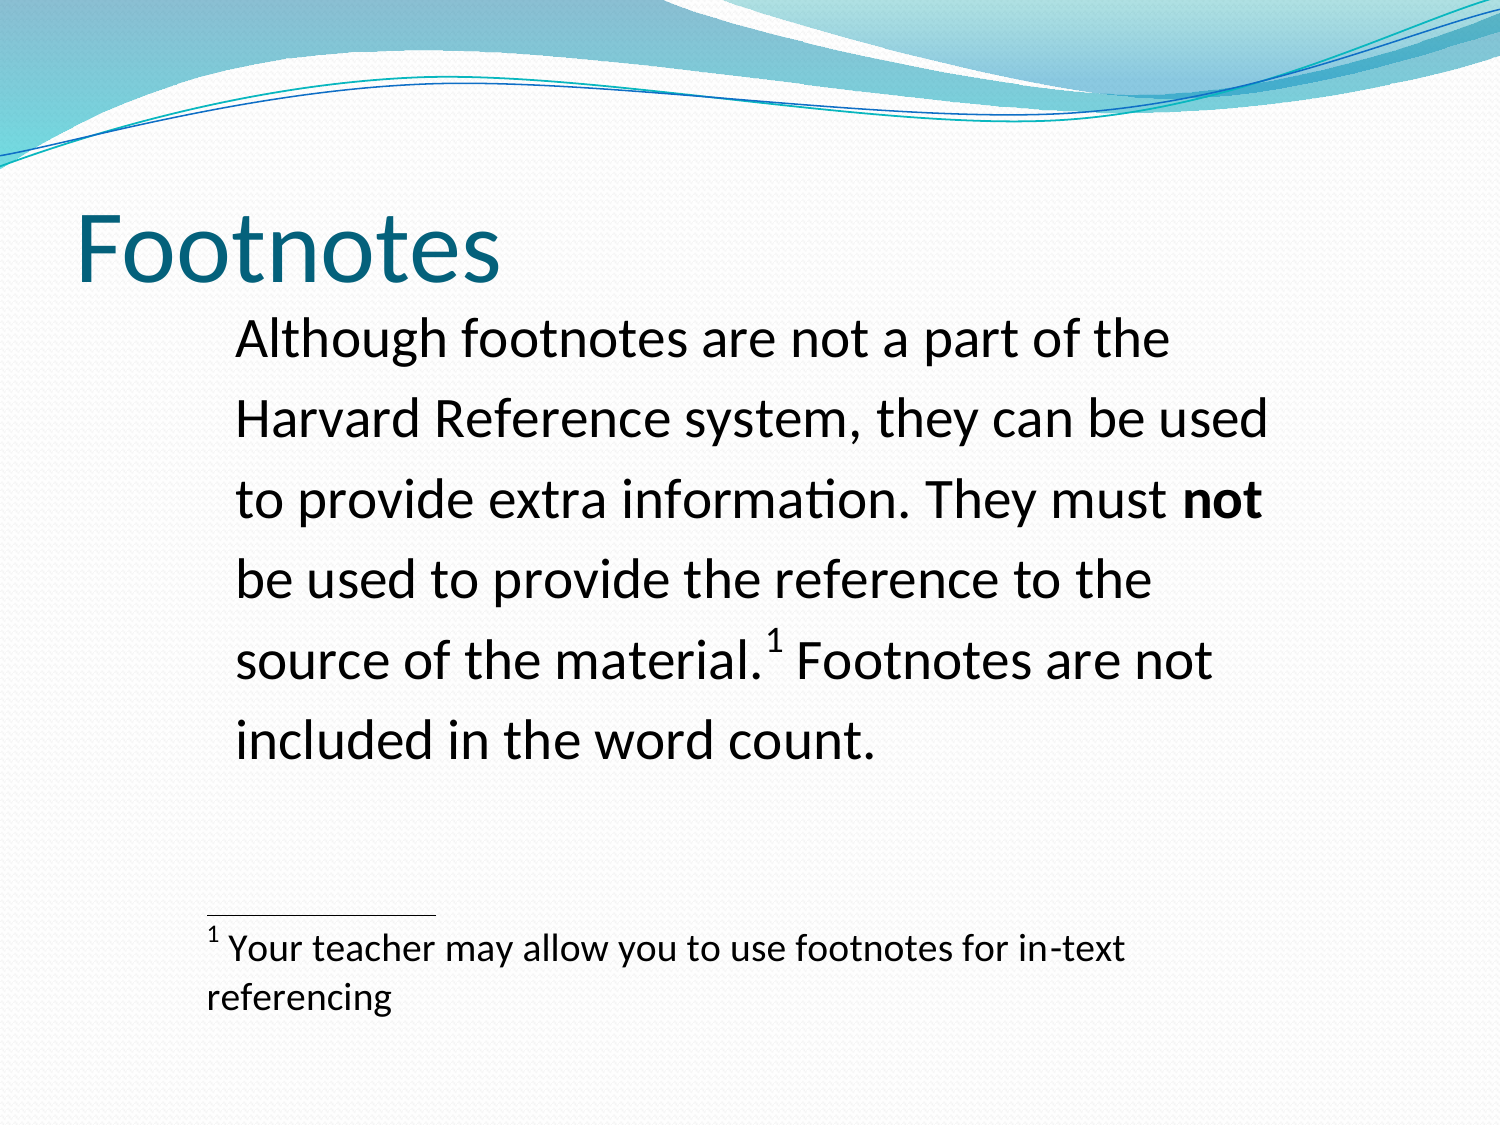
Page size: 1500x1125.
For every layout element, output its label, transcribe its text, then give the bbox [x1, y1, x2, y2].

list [206, 302, 1321, 1024]
title Footnotes [75, 115, 1425, 303]
